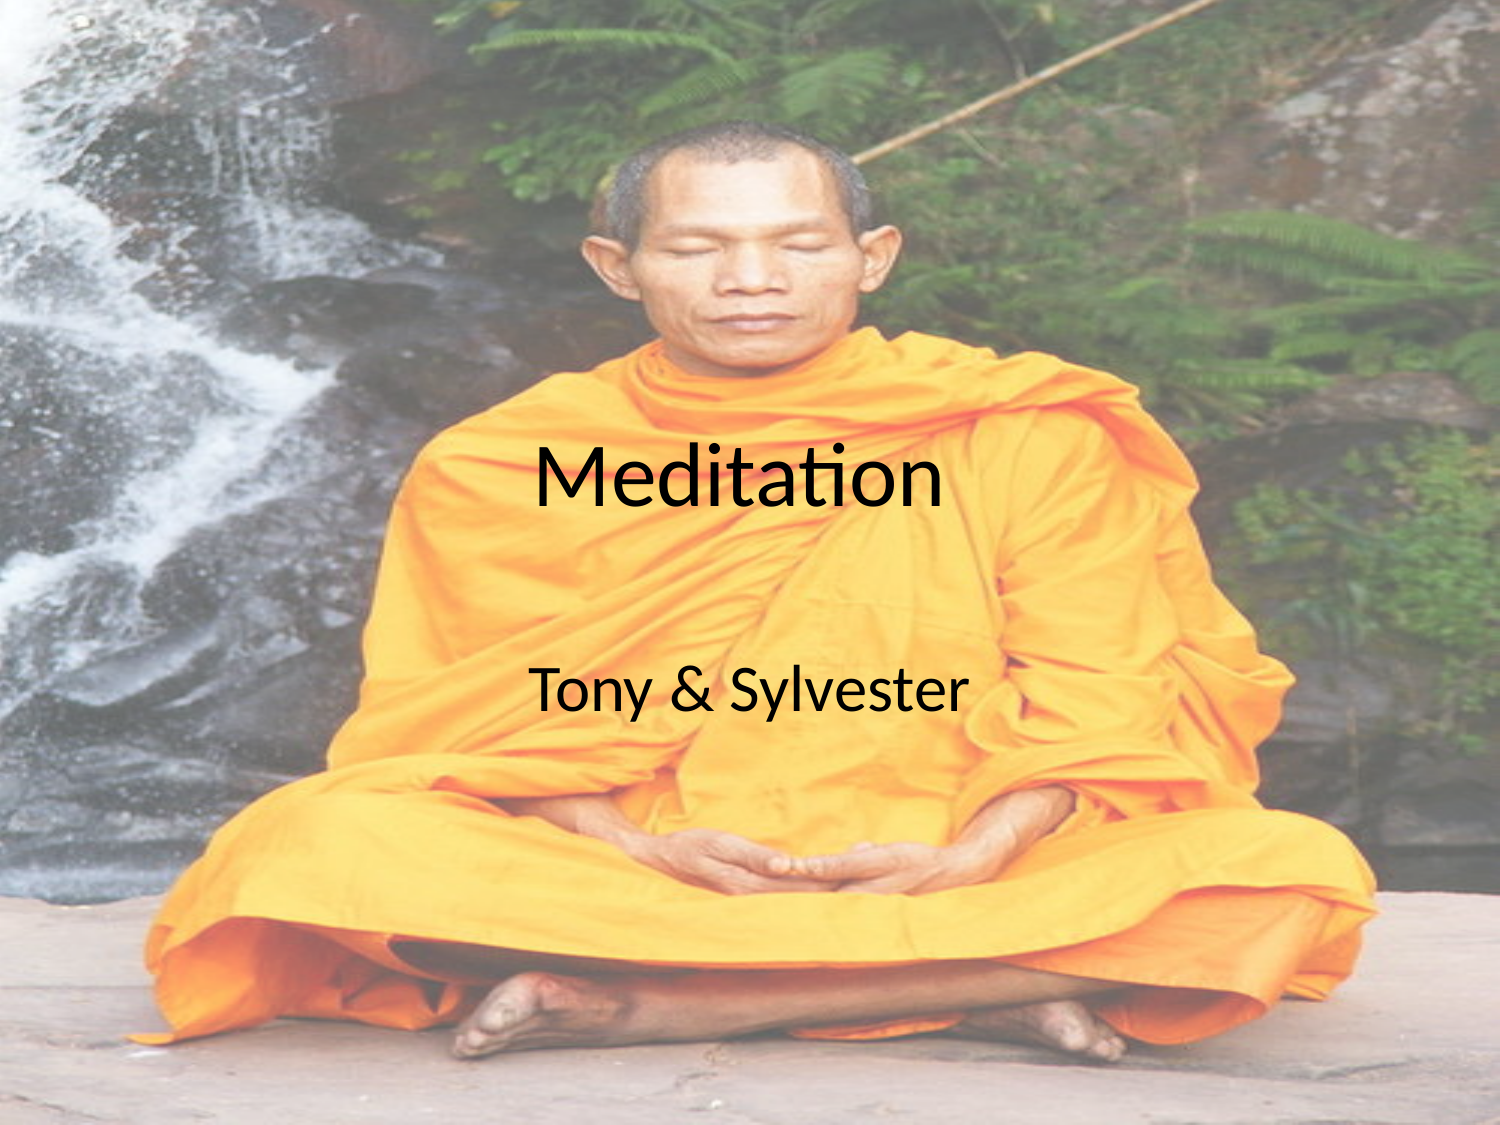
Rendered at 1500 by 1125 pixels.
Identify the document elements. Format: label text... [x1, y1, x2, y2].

title Meditation [112, 349, 1388, 591]
subtitle Tony & Sylvester [225, 637, 1275, 925]
